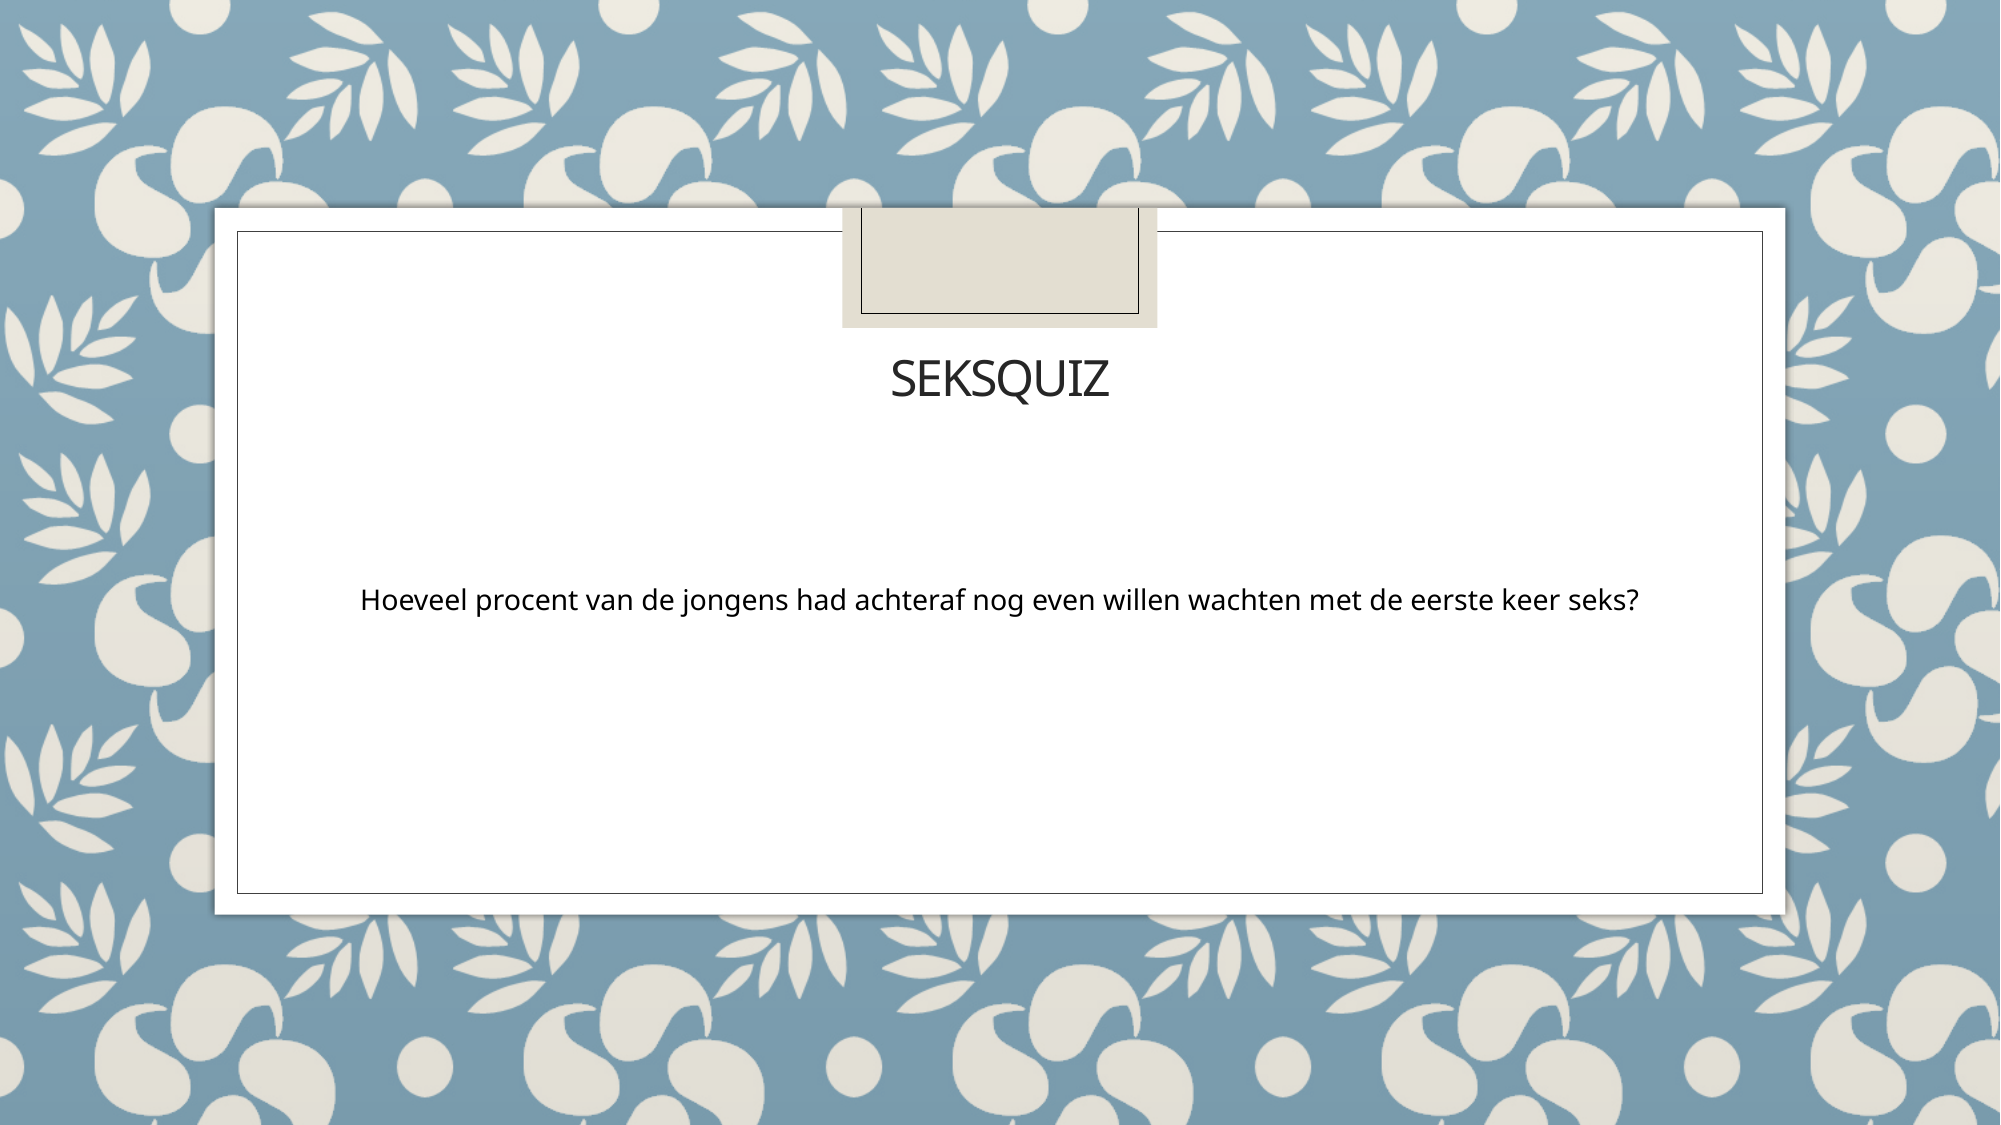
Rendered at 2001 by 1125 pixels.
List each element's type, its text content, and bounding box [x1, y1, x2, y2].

title Seksquiz [256, 343, 1745, 419]
list Hoeveel procent van de jongens had achteraf nog even willen wachten met de eerste keer seks? [256, 574, 1745, 650]
